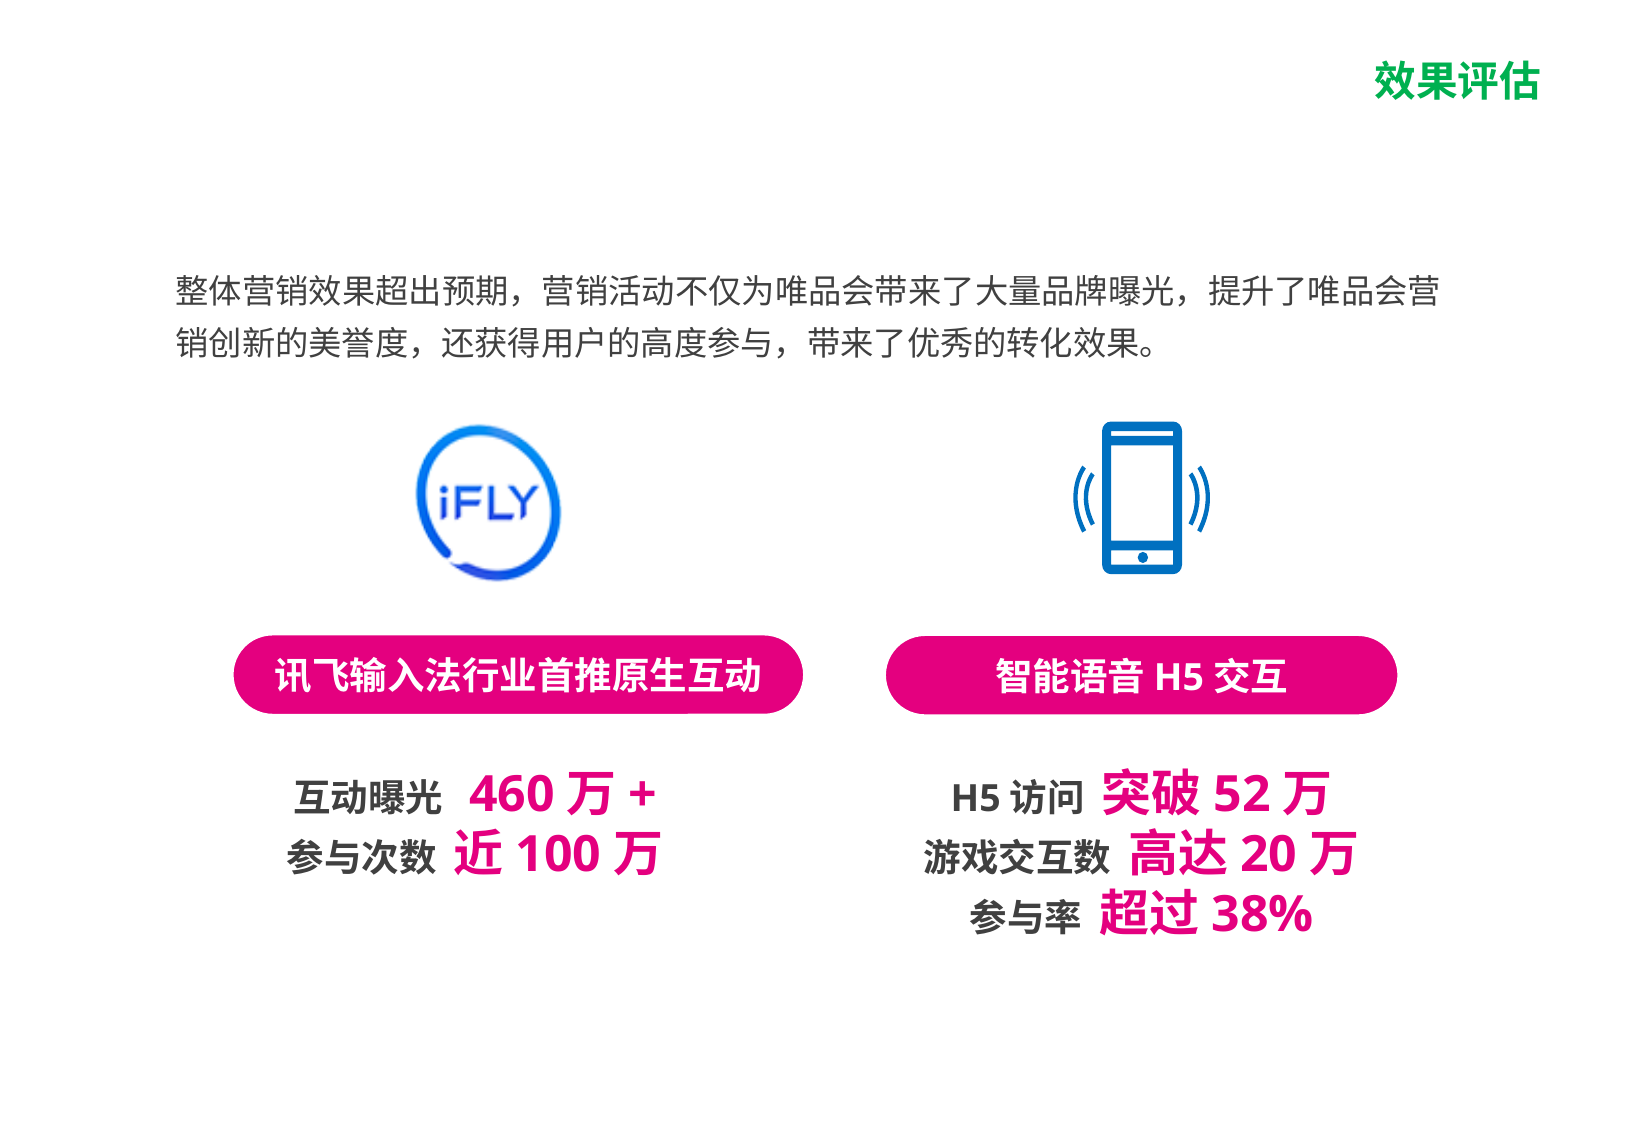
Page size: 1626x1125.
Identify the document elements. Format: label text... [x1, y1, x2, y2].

text_box 效果评估 [1296, 46, 1557, 106]
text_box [216, 420, 807, 890]
text_box 整体营销效果超出预期，营销活动不仅为唯品会带来了大量品牌曝光，提升了唯品会营销创新的美誉度，还获得用户的高度参与，带来了优秀的转化效果。 [160, 250, 1456, 370]
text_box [882, 421, 1401, 951]
